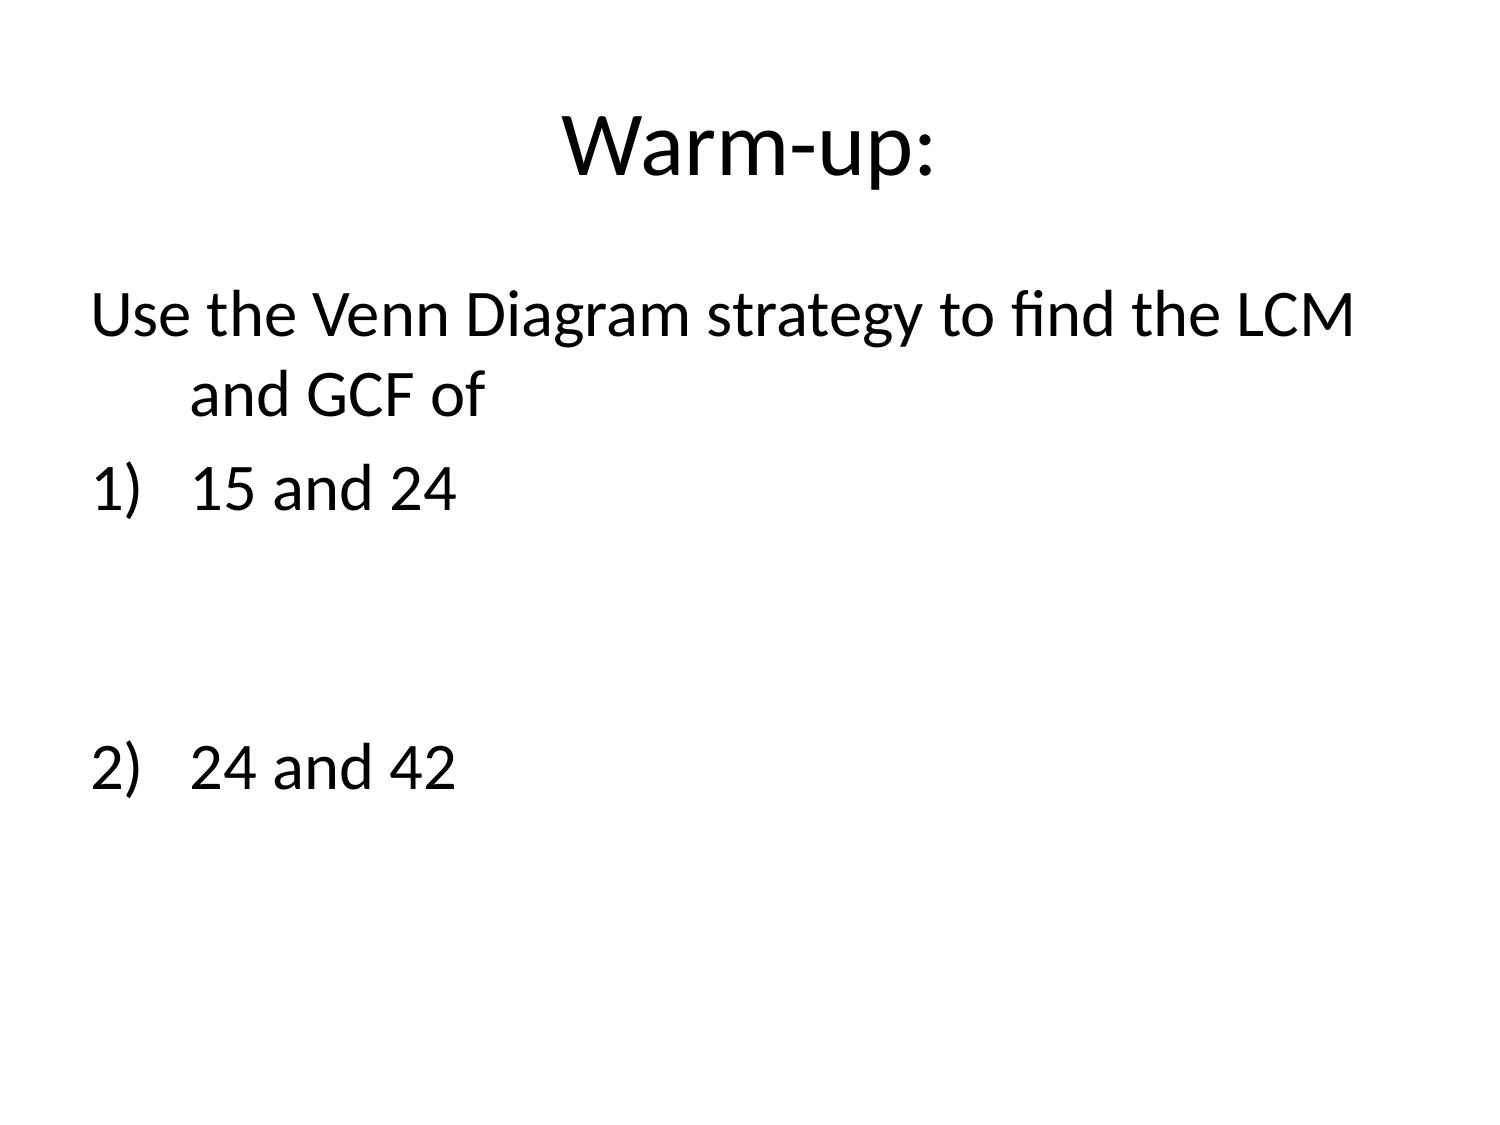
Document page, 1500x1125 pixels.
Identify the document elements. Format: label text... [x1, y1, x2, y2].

list Use the Venn Diagram strategy to find the LCM and GCF of 15 and 24 24 and 42 [74, 262, 1426, 1006]
title Warm-up: [74, 44, 1426, 233]
